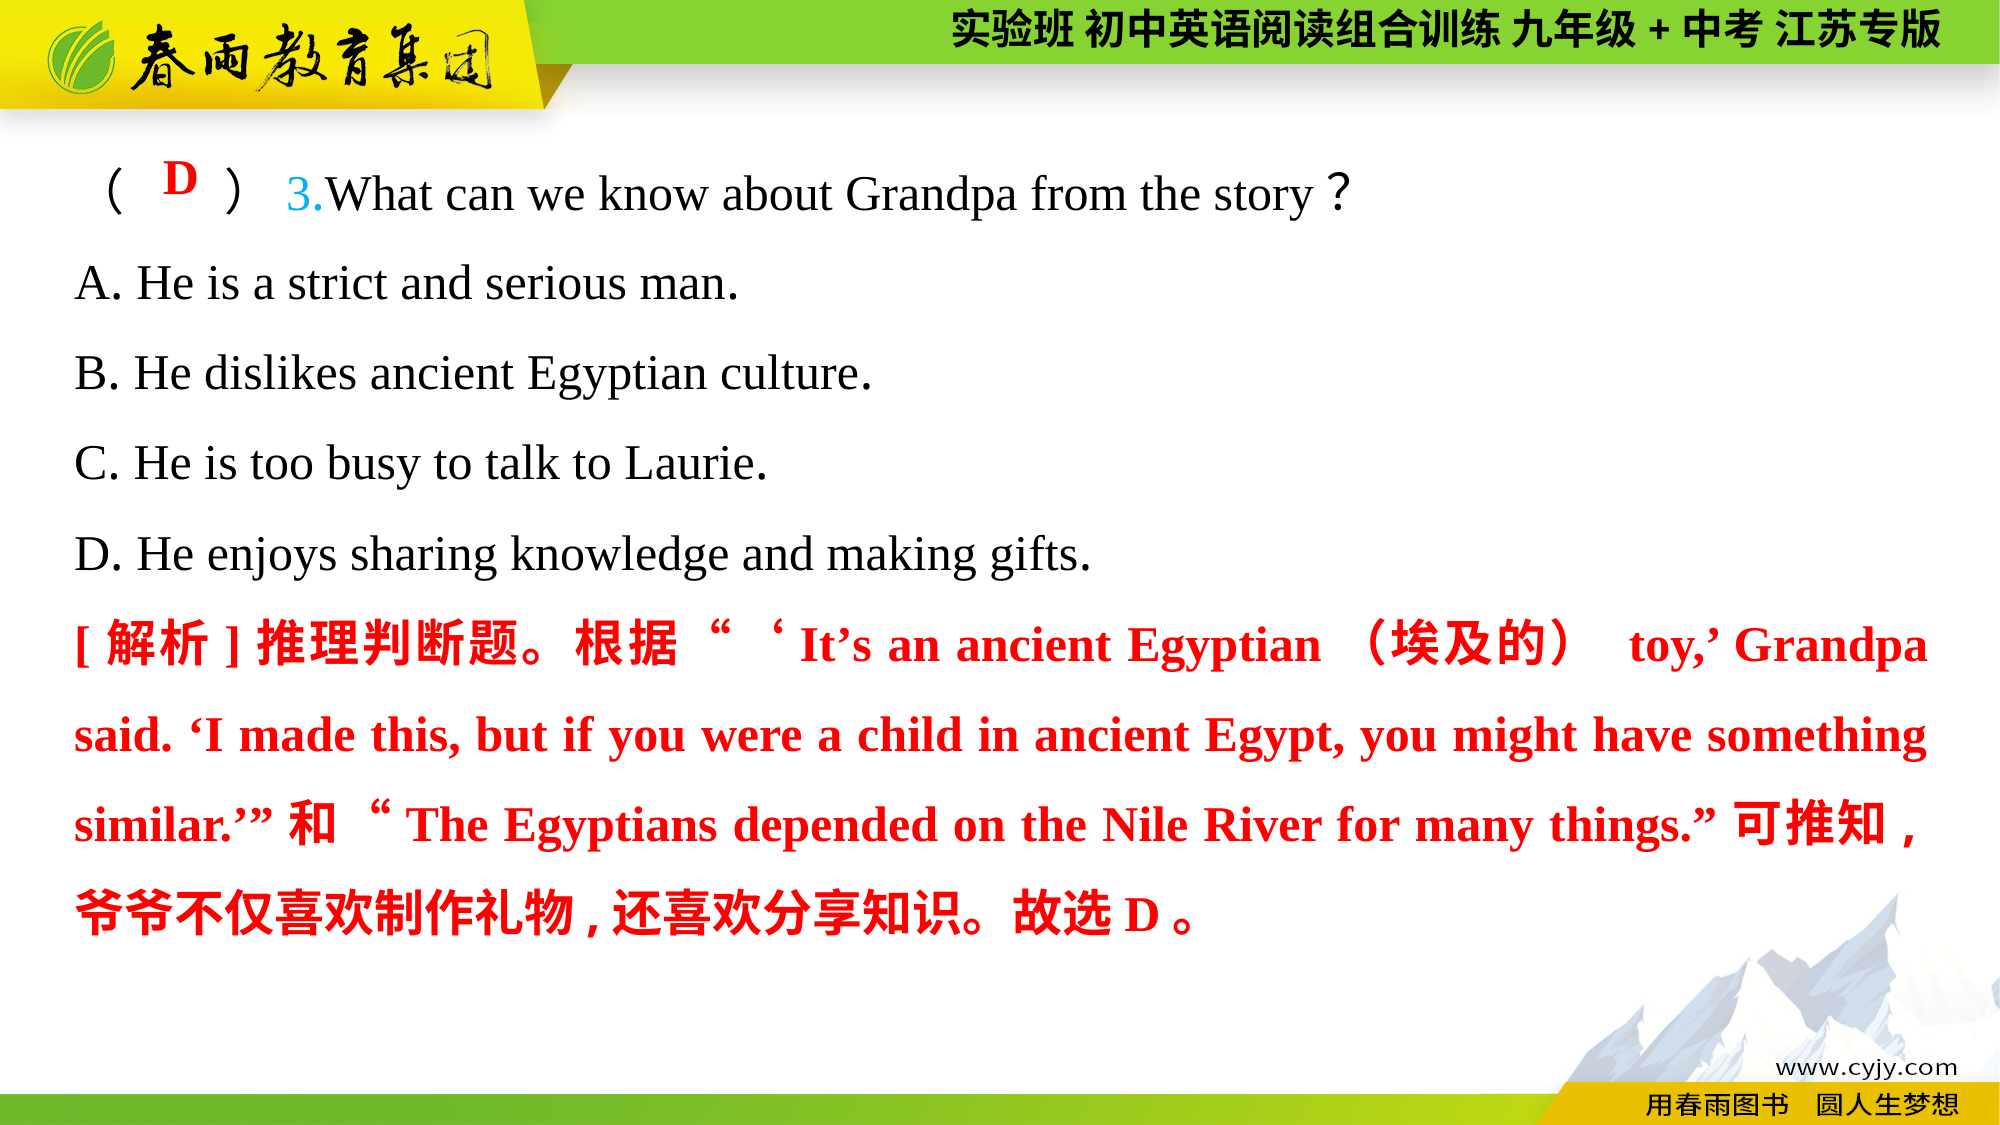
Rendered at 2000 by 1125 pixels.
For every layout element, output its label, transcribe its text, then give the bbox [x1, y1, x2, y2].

picture [0, 0, 2000, 1125]
list （ ）3.What can we know about Grandpa from the story？ A. He is a strict and serious man. B. He dislikes ancient Egyptian culture. C. He is too busy to talk to Laurie. D. He enjoys sharing knowledge and making gifts. [59, 122, 1944, 574]
text_box D [148, 137, 214, 213]
text_box [解析]推理判断题。根据“‘It’s an ancient Egyptian（埃及的） toy,’ Grandpa said. ‘I made this, but if you were a child in ancient Egypt, you might have something similar.’”和“The Egyptians depended on the Nile River for many things.”可推知,爷爷不仅喜欢制作礼物,还喜欢分享知识。故选D。 [59, 574, 1944, 950]
